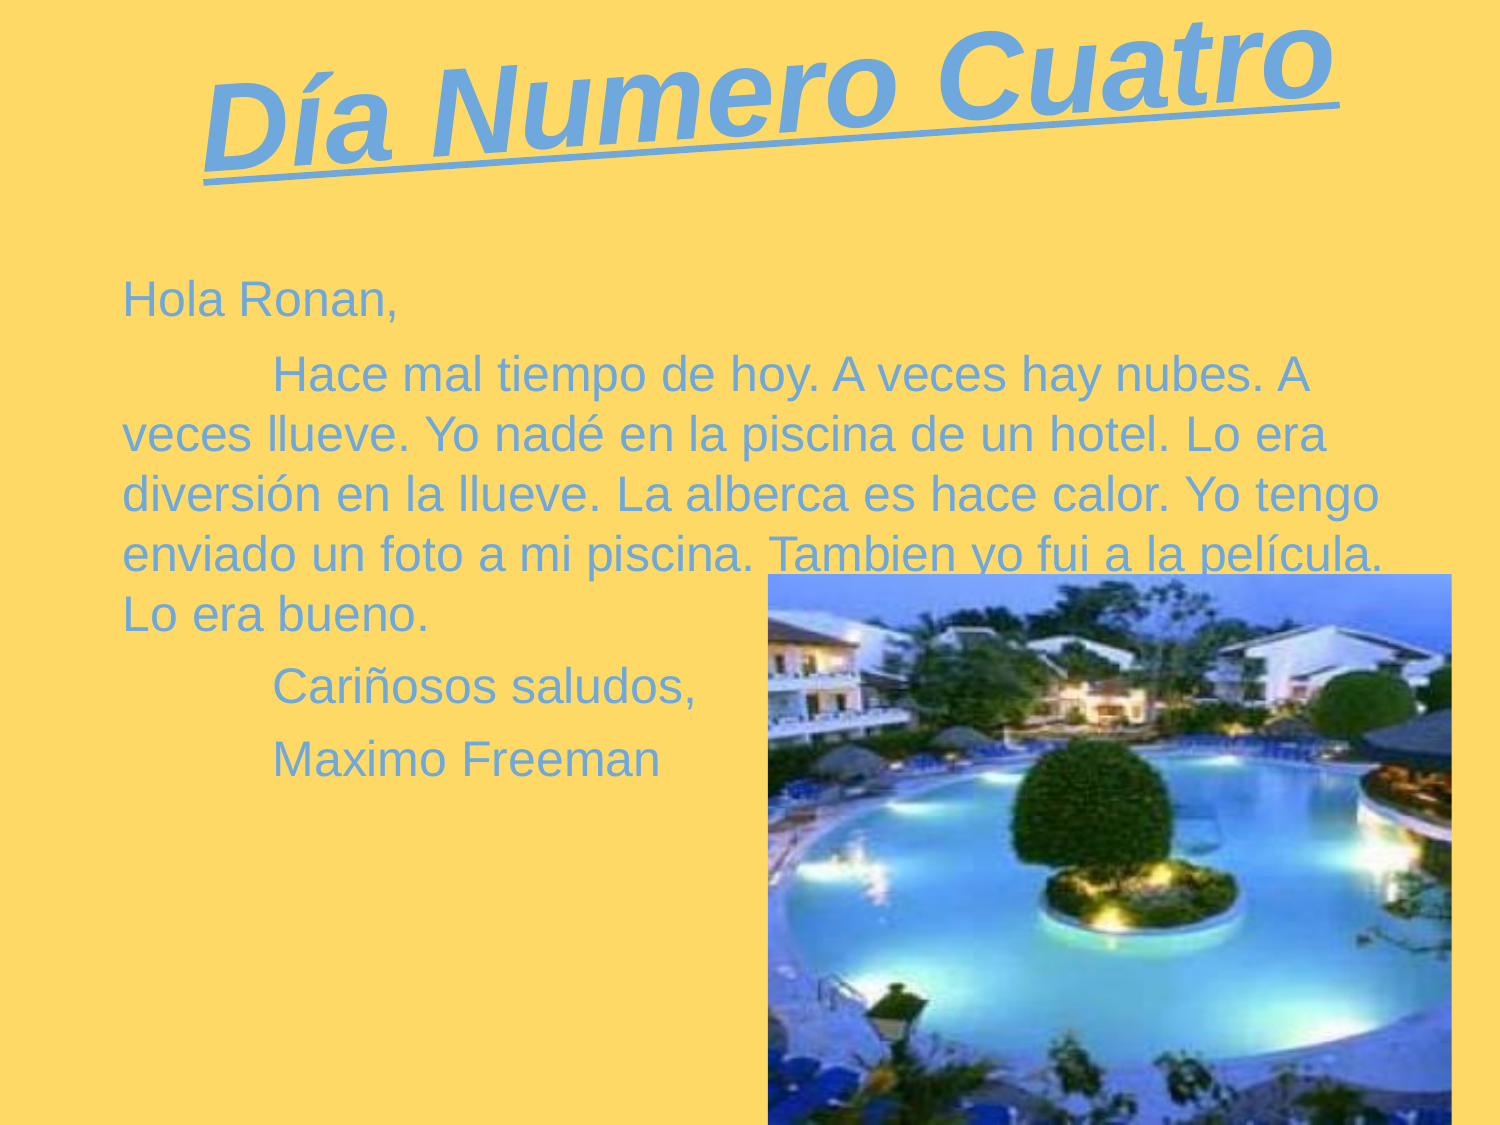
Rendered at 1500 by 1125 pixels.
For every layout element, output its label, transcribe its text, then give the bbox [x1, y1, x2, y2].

title Día Numero Cuatro [138, 0, 1500, 216]
list Hola Ronan, Hace mal tiempo de hoy. A veces hay nubes. A veces llueve. Yo nadé en la piscina de un hotel. Lo era diversión en la llueve. La alberca es hace calor. Yo tengo enviado un foto a mi piscina. Tambien yo fui a la película. Lo era bueno. Cariñosos saludos, Maximo Freeman [51, 239, 1402, 907]
text_box [767, 574, 1452, 1125]
